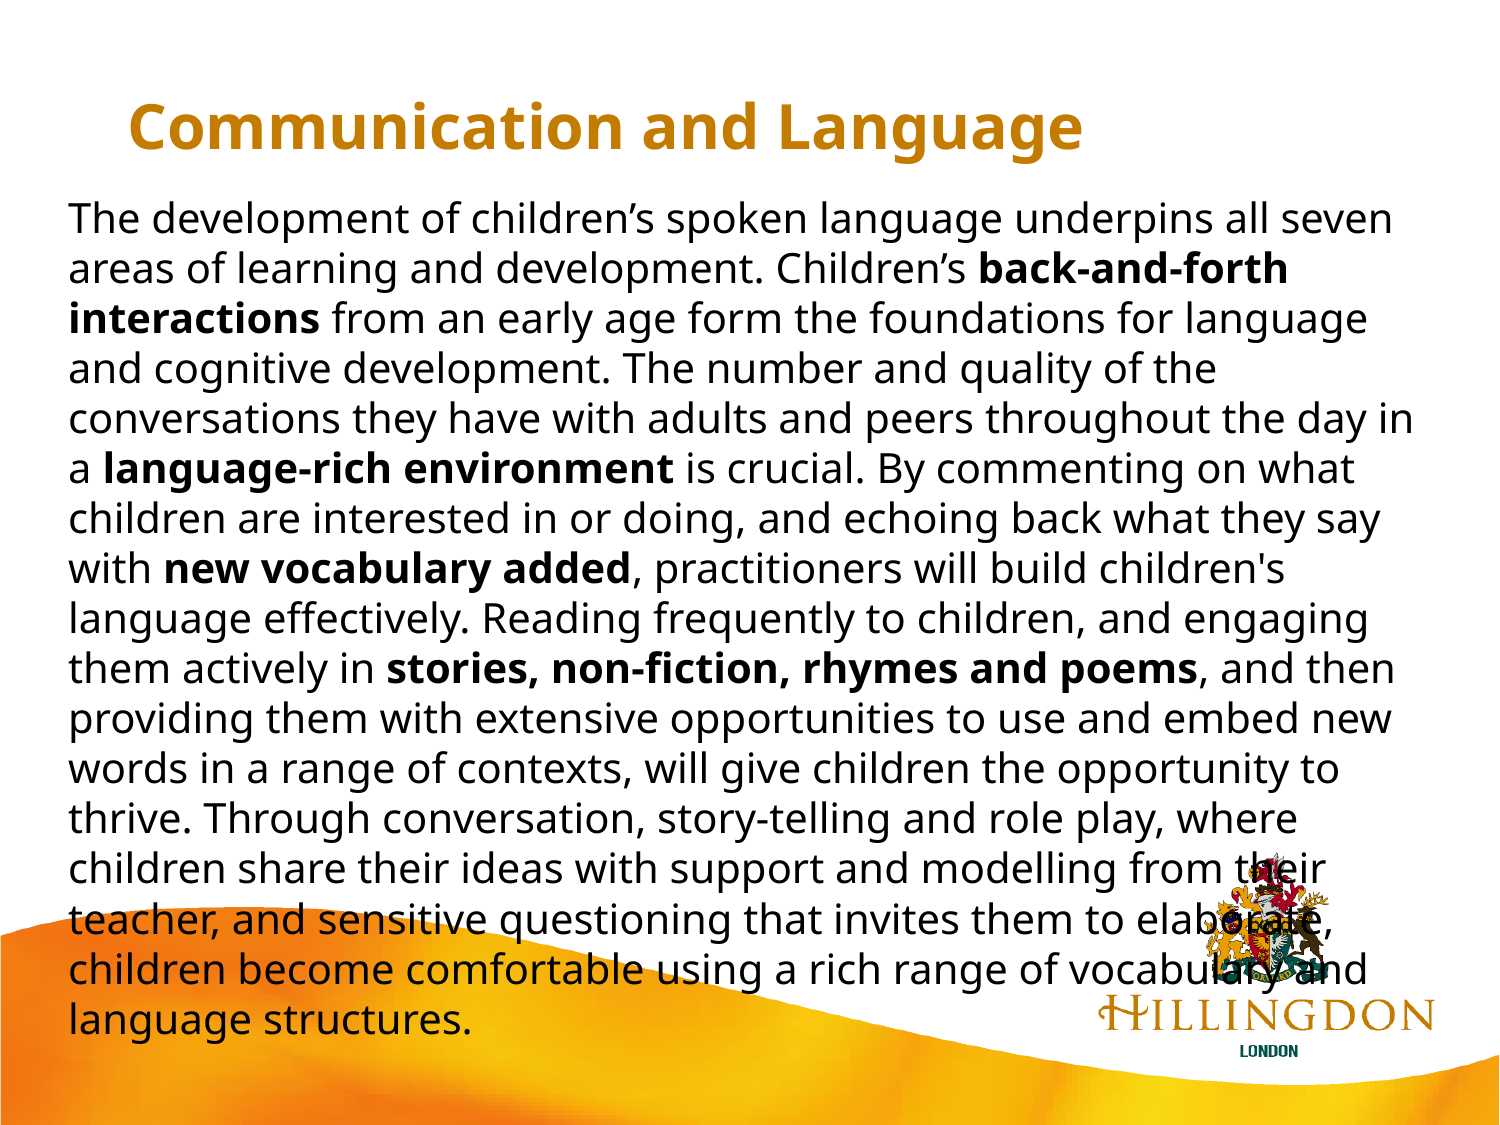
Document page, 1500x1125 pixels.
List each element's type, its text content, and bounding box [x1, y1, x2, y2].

picture [0, 0, 1500, 1125]
list The development of children’s spoken language underpins all seven areas of learning and development. Children’s back-and-forth interactions from an early age form the foundations for language and cognitive development. The number and quality of the conversations they have with adults and peers throughout the day in a language-rich environment is crucial. By commenting on what children are interested in or doing, and echoing back what they say with new vocabulary added, practitioners will build children's language effectively. Reading frequently to children, and engaging them actively in stories, non-fiction, rhymes and poems, and then providing them with extensive opportunities to use and embed new words in a range of contexts, will give children the opportunity to thrive. Through conversation, story-telling and role play, where children share their ideas with support and modelling from their teacher, and sensitive questioning that invites them to elaborate, children become comfortable using a rich range of vocabulary and language structures. [53, 184, 1436, 698]
title Communication and Language [112, 31, 1388, 184]
